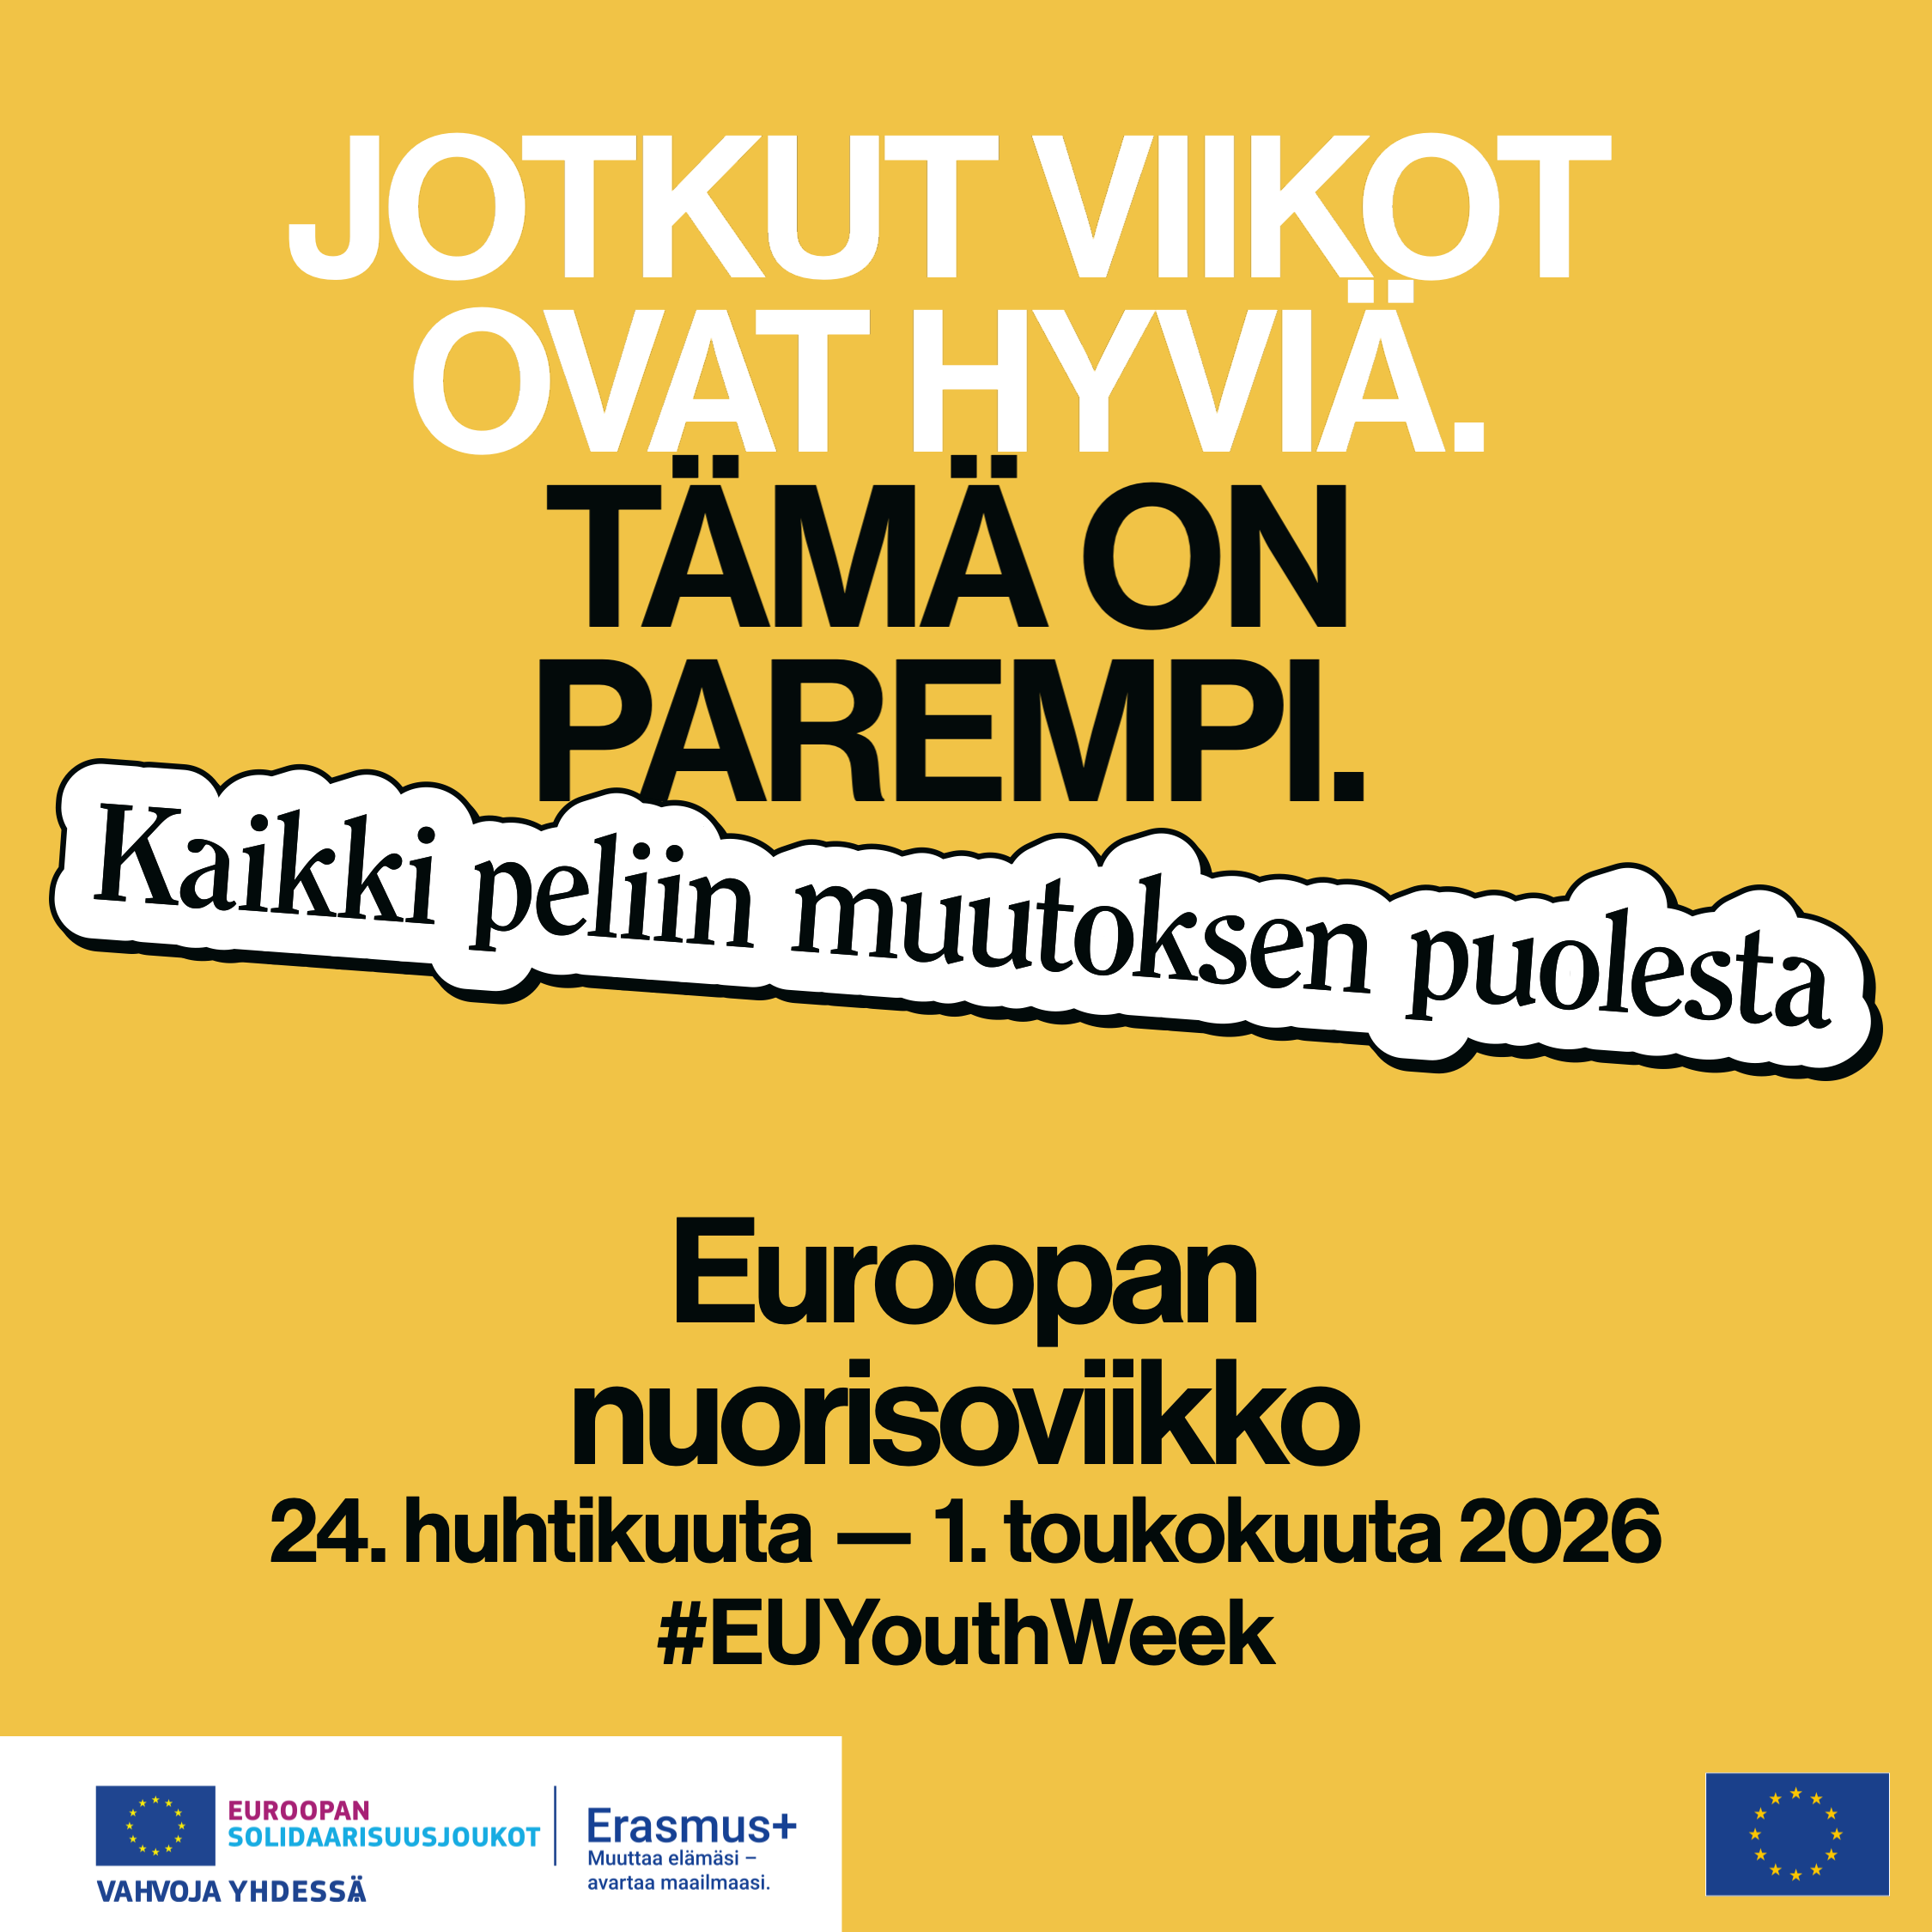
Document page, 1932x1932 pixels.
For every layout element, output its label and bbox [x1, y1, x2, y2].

picture [48, 106, 1883, 1688]
picture [0, 1736, 1891, 1932]
